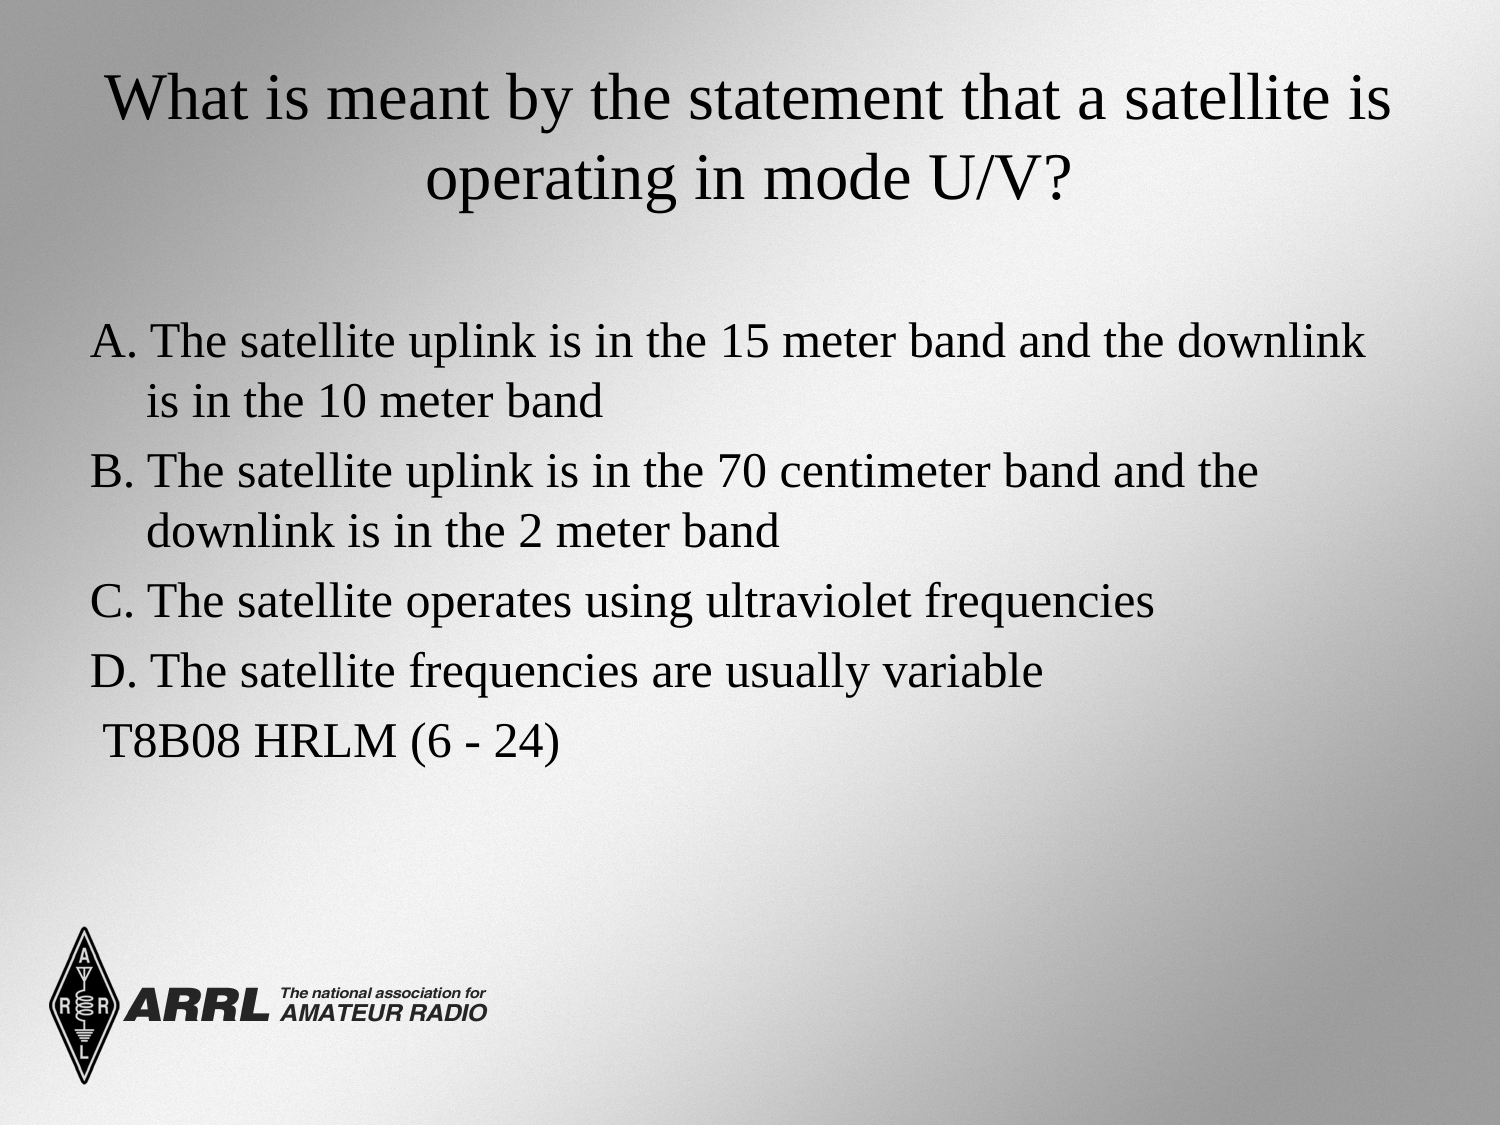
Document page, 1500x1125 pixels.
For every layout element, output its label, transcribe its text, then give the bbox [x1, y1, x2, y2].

picture [0, 0, 1500, 1125]
title What is meant by the statement that a satellite is operating in mode U/V? [75, 45, 1425, 233]
list A. The satellite uplink is in the 15 meter band and the downlink is in the 10 meter band B. The satellite uplink is in the 70 centimeter band and the downlink is in the 2 meter band C. The satellite operates using ultraviolet frequencies D. The satellite frequencies are usually variable T8B08 HRLM (6 - 24) [75, 299, 1425, 1005]
